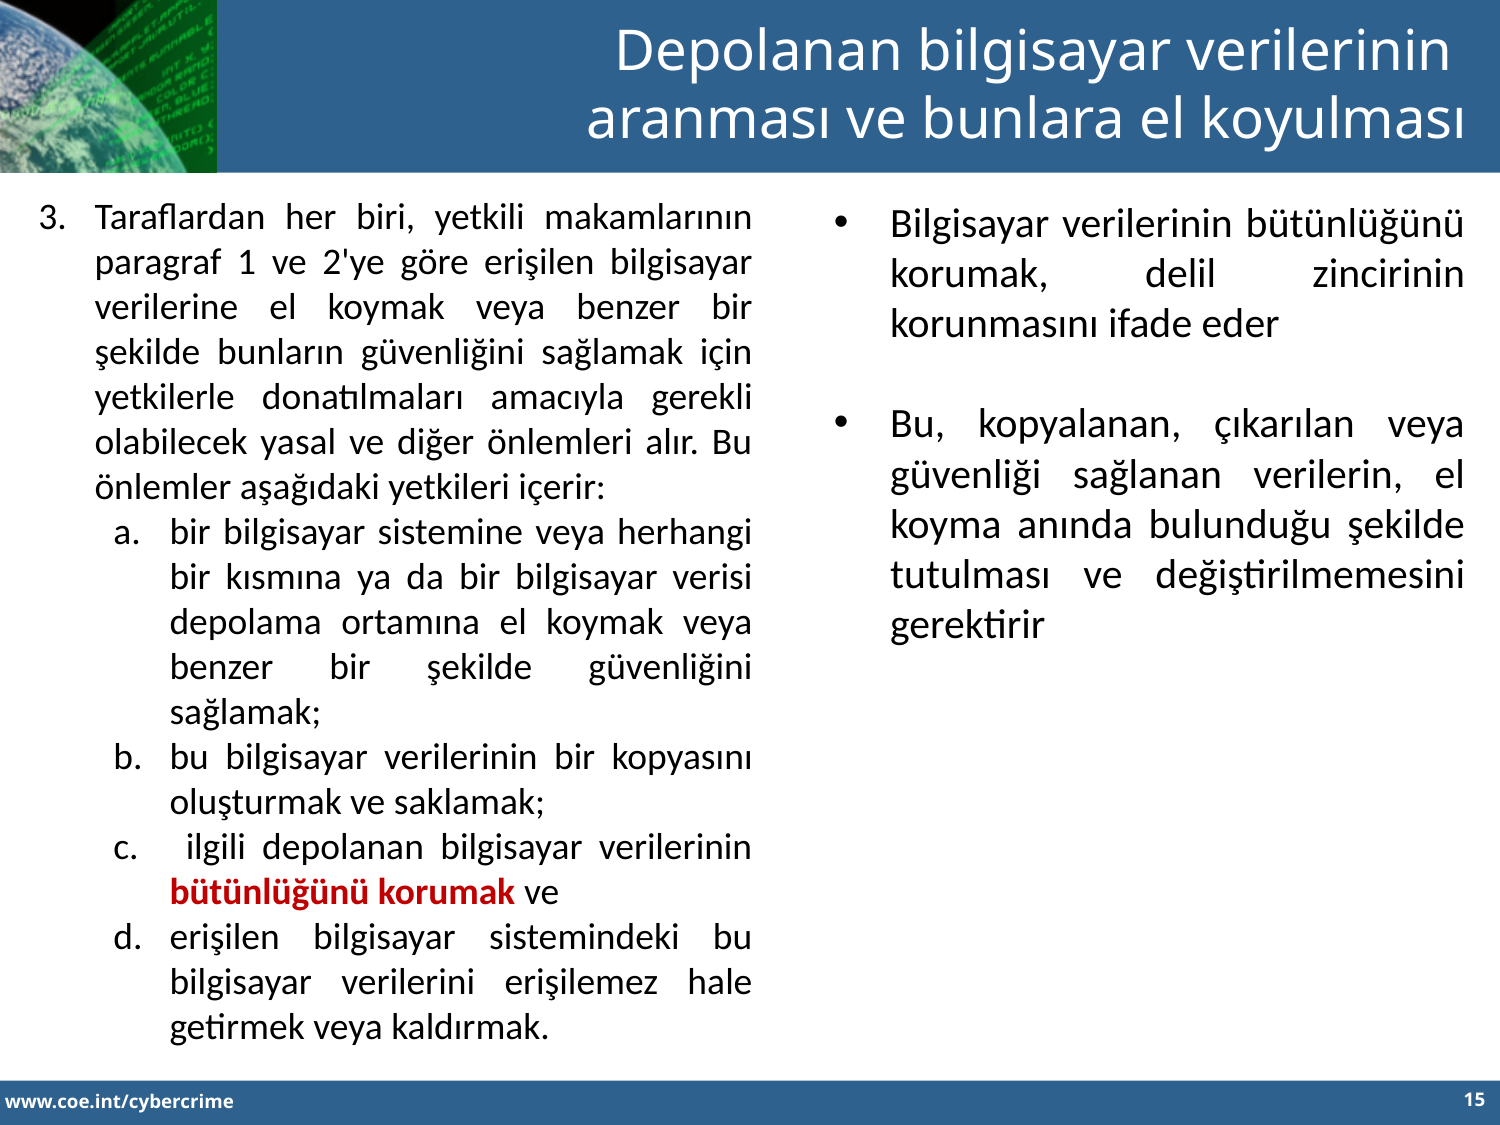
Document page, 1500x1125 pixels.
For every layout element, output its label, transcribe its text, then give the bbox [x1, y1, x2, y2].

picture [0, 0, 217, 173]
text_box Taraflardan her biri, yetkili makamlarının paragraf 1 ve 2'ye göre erişilen bilgisayar verilerine el koymak veya benzer bir şekilde bunların güvenliğini sağlamak için yetkilerle donatılmaları amacıyla gerekli olabilecek yasal ve diğer önlemleri alır. Bu önlemler aşağıdaki yetkileri içerir: bir bilgisayar sistemine veya herhangi bir kısmına ya da bir bilgisayar verisi depolama ortamına el koymak veya benzer bir şekilde güvenliğini sağlamak; bu bilgisayar verilerinin bir kopyasını oluşturmak ve saklamak; ilgili depolanan bilgisayar verilerinin bütünlüğünü korumak ve erişilen bilgisayar sistemindeki bu bilgisayar verilerini erişilemez hale getirmek veya kaldırmak. [23, 184, 768, 1055]
text_box Bilgisayar verilerinin bütünlüğünü korumak, delil zincirinin korunmasını ifade eder Bu, kopyalanan, çıkarılan veya güvenliği sağlanan verilerin, el koyma anında bulunduğu şekilde tutulması ve değiştirilmemesini gerektirir [819, 188, 1480, 654]
text_box Depolanan bilgisayar verilerinin aranması ve bunlara el koyulması [230, 7, 1483, 157]
